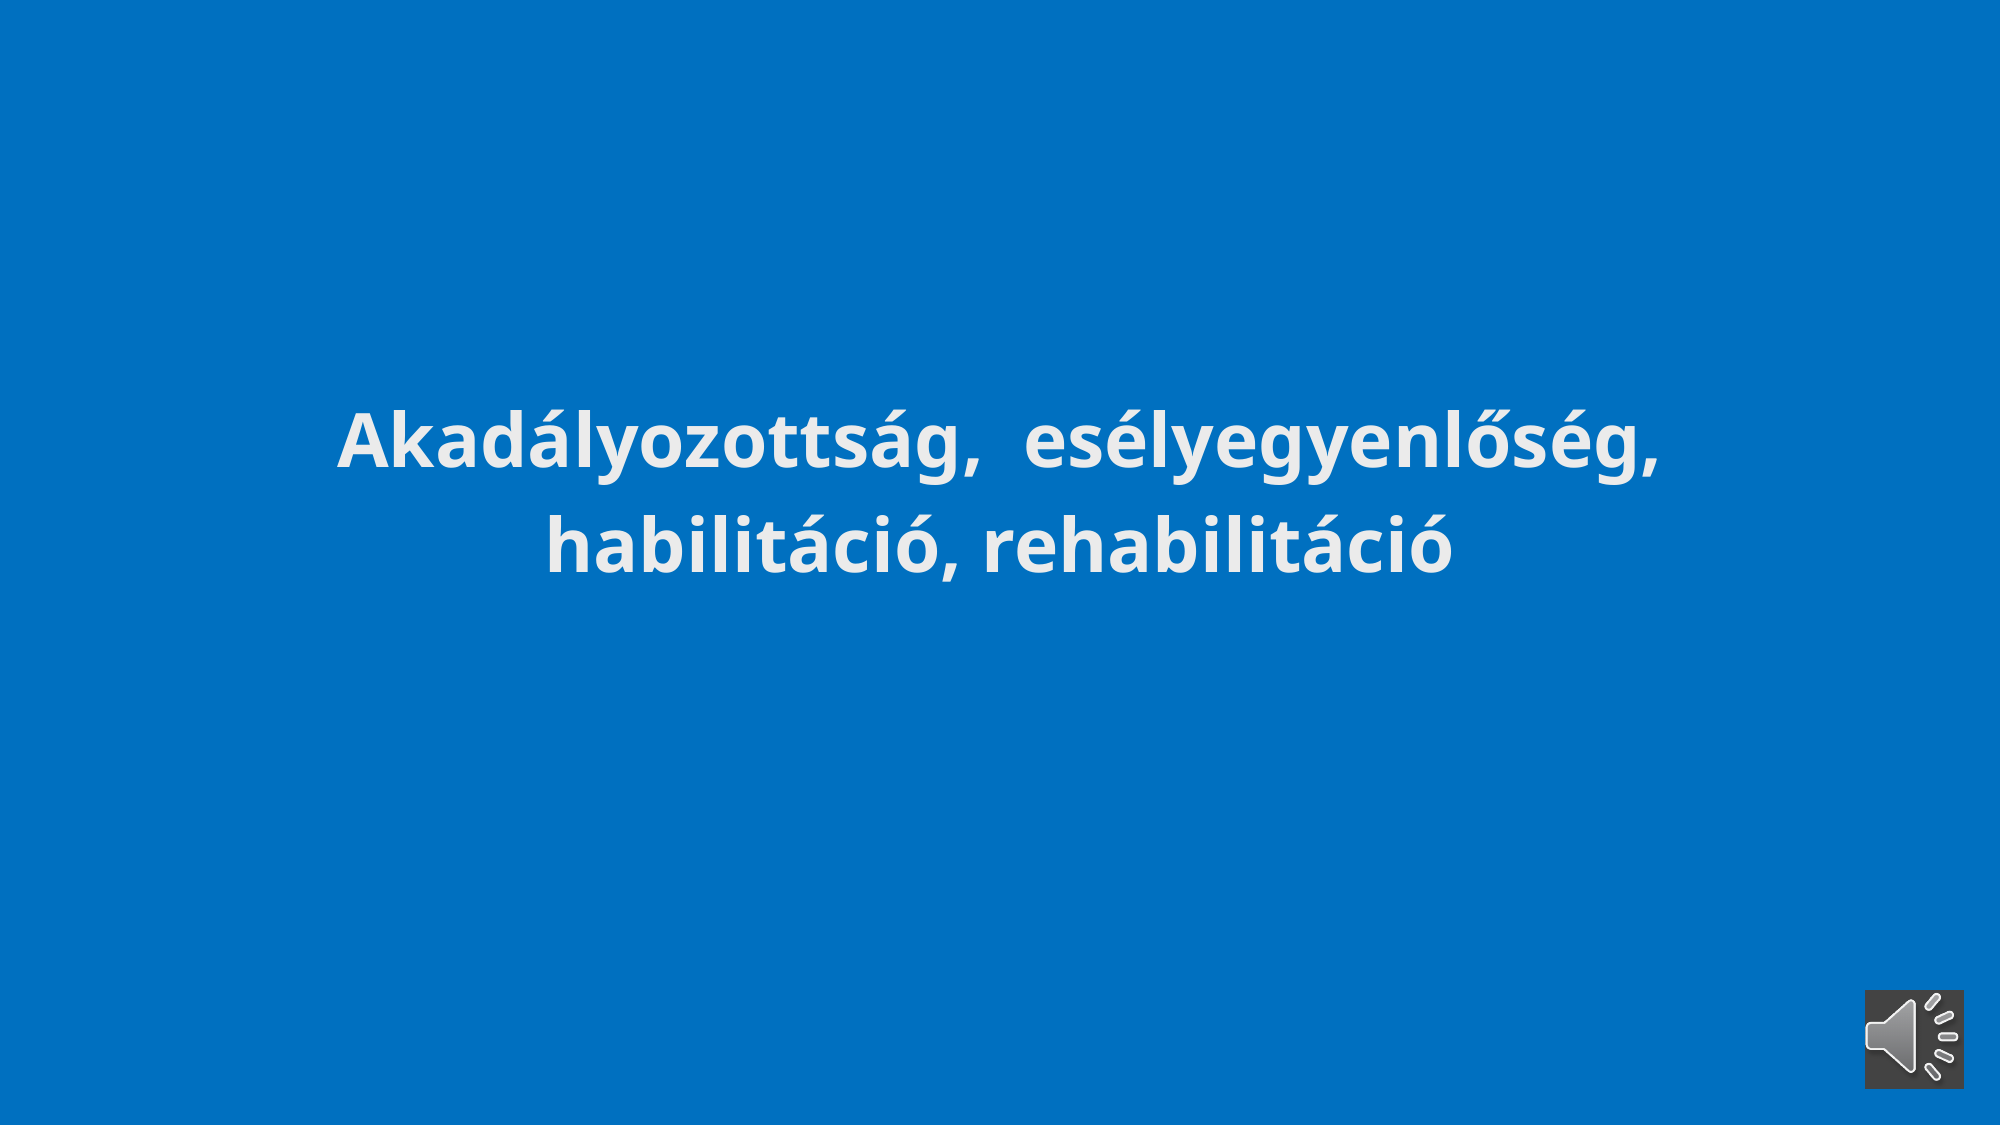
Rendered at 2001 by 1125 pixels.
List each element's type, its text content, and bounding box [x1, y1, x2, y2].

title Akadályozottság, esélyegyenlőség, habilitáció, rehabilitáció [276, 48, 1724, 595]
picture [1864, 989, 1965, 1090]
